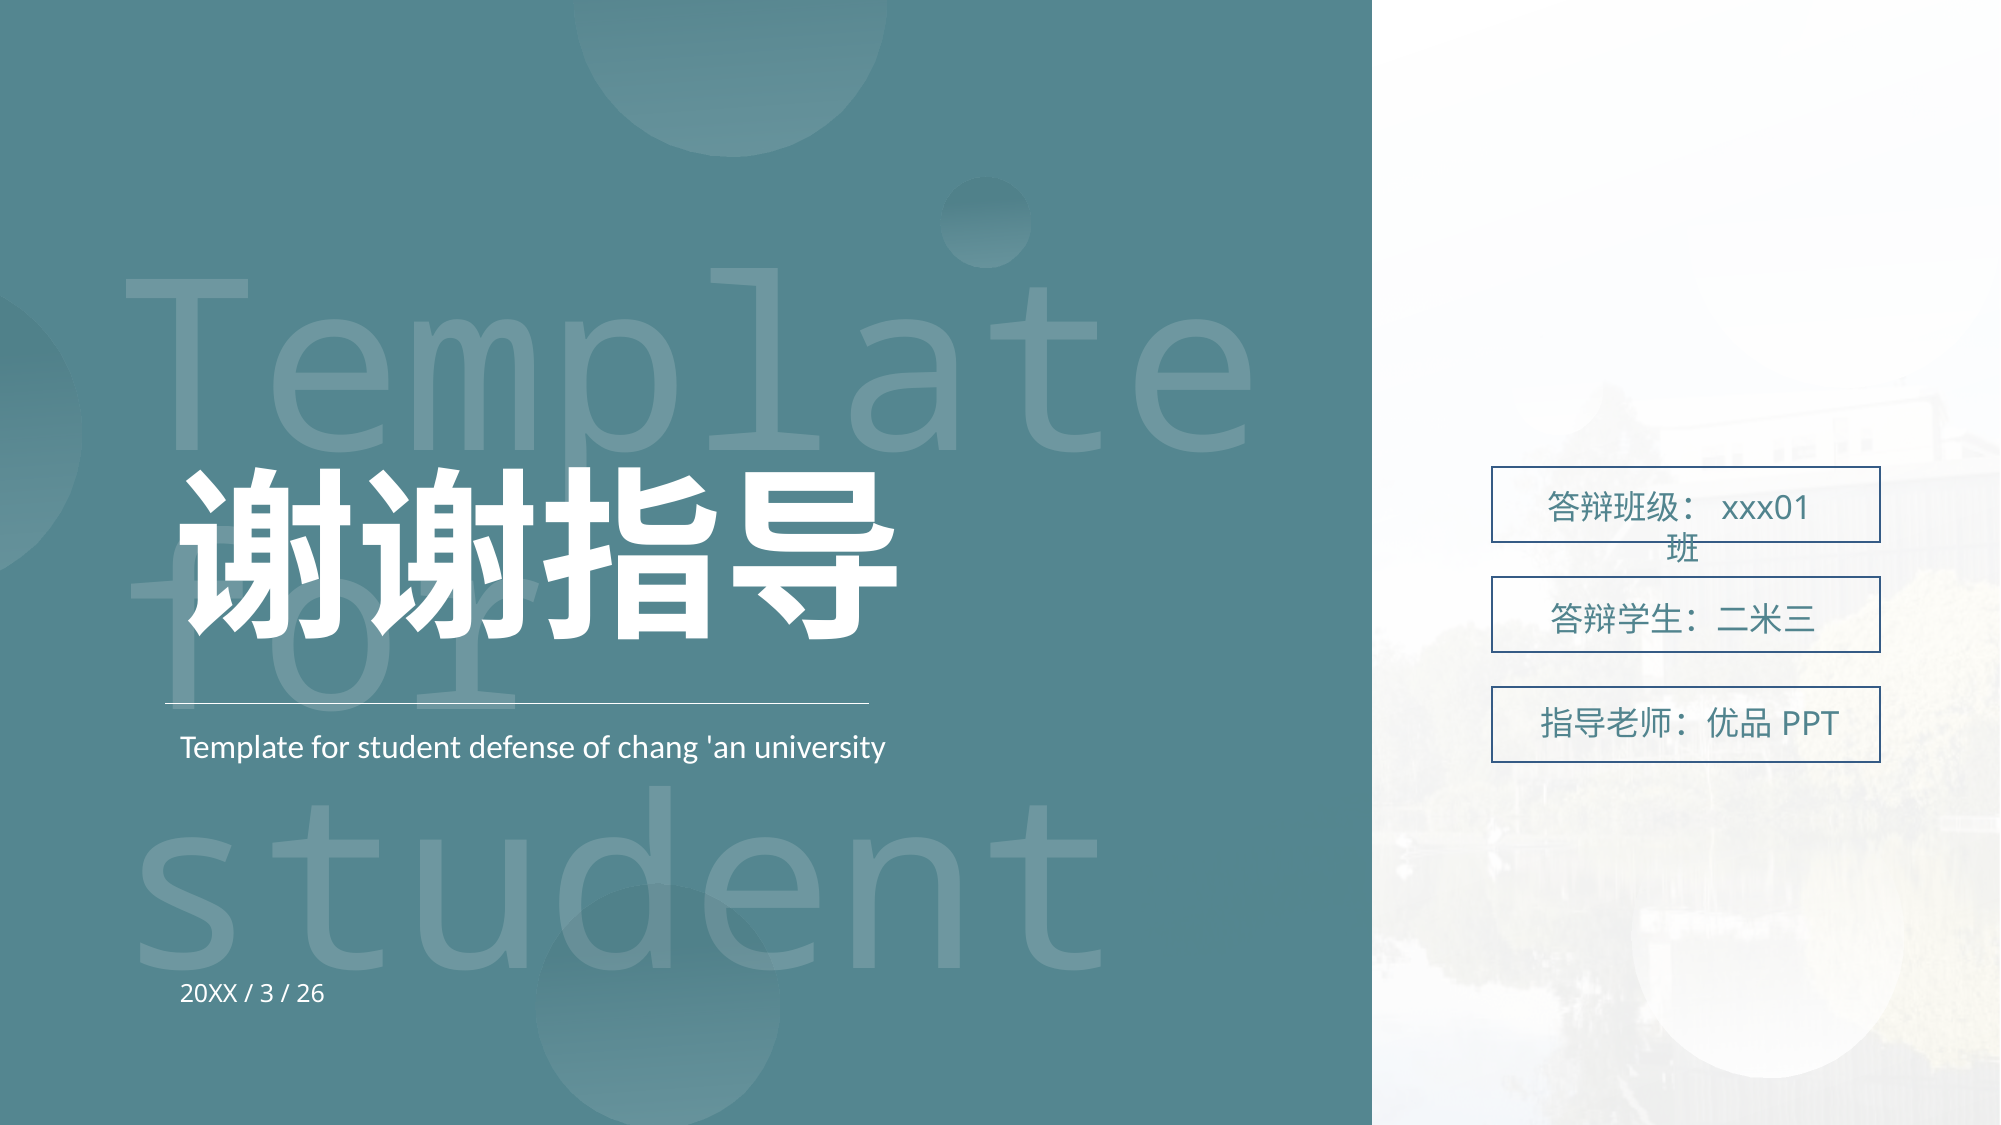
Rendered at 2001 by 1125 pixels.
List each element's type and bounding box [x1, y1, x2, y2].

text_box [0, 0, 2000, 1125]
